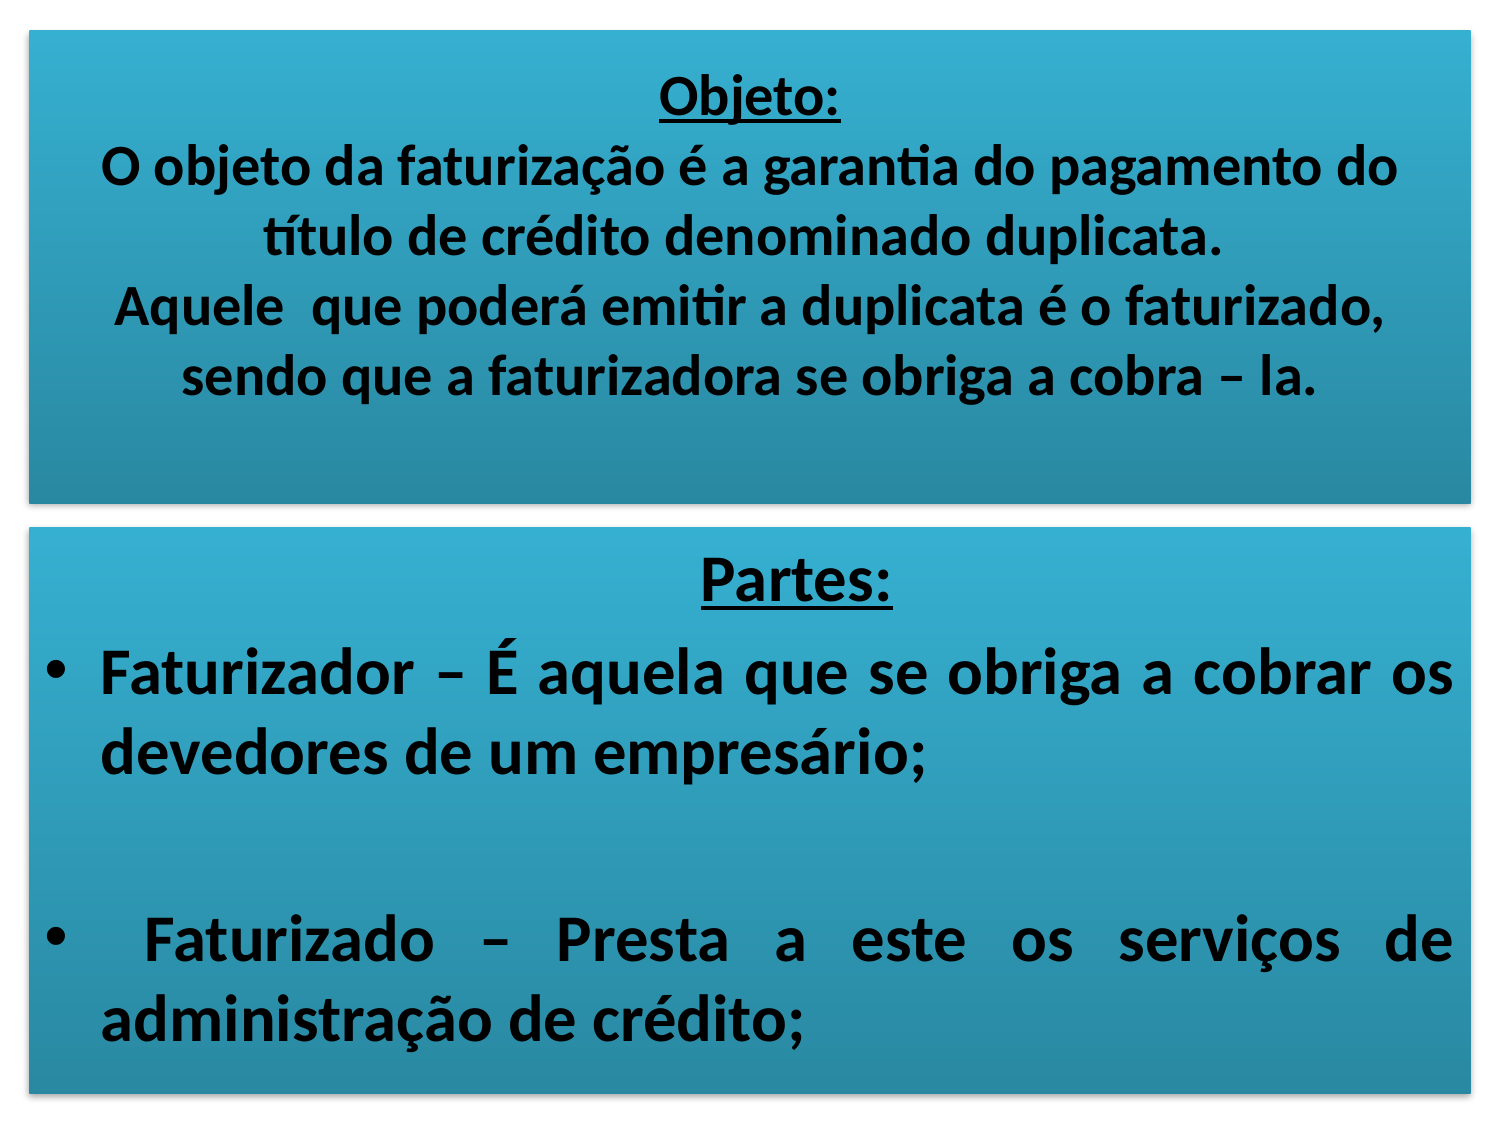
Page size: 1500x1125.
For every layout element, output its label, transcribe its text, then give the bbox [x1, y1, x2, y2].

list Partes: Faturizador – É aquela que se obriga a cobrar os devedores de um empresário; Faturizado – Presta a este os serviços de administração de crédito; [29, 527, 1471, 1094]
title Objeto: O objeto da faturização é a garantia do pagamento do título de crédito denominado duplicata. Aquele que poderá emitir a duplicata é o faturizado, sendo que a faturizadora se obriga a cobra – la. [29, 30, 1471, 504]
